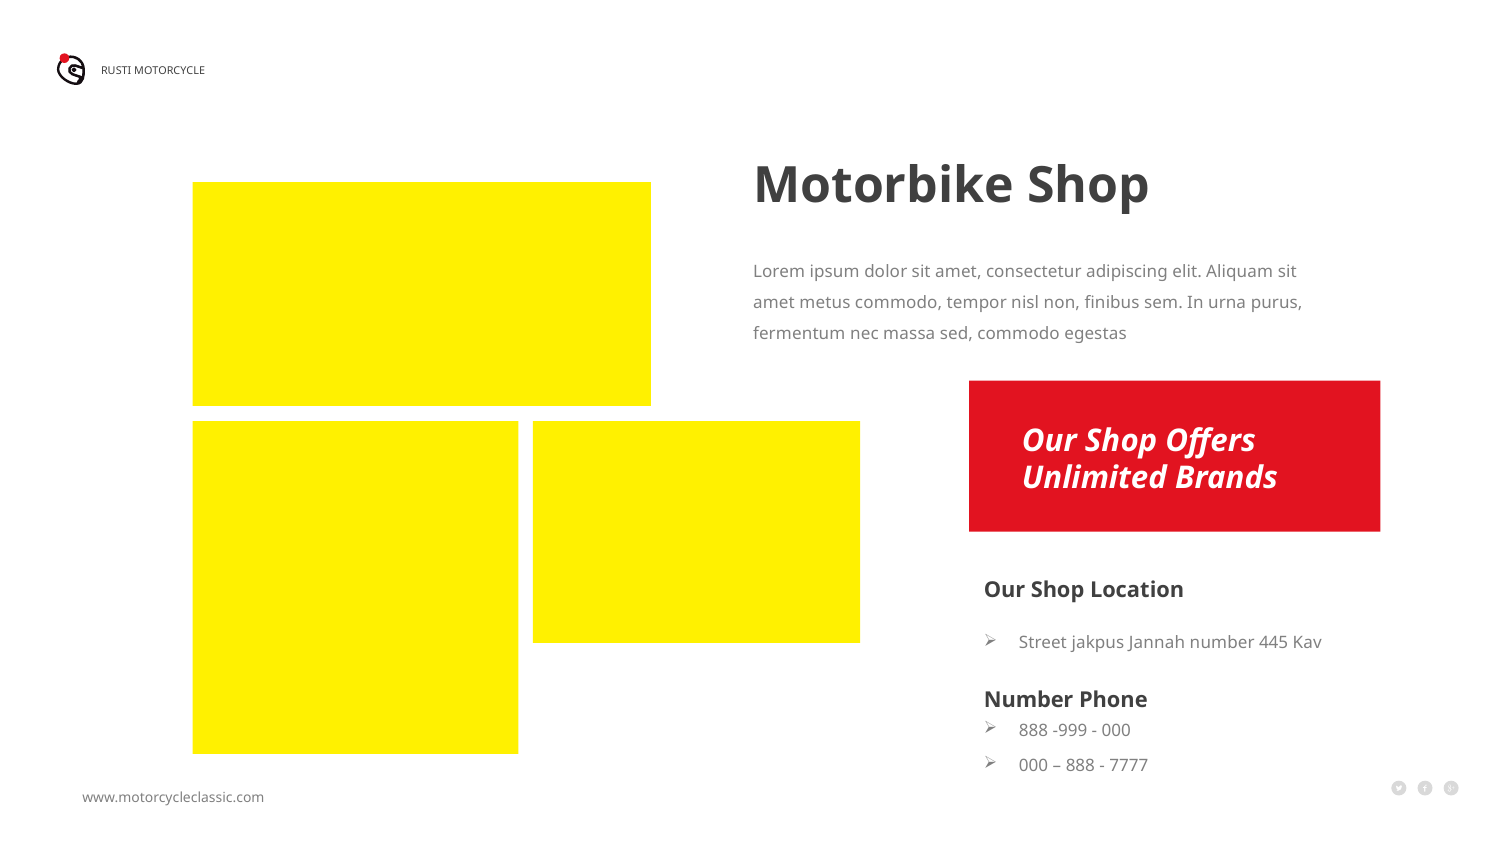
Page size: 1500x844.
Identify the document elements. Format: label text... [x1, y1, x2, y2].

text_box 888 -999 - 000 [969, 712, 1362, 746]
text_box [1391, 780, 1459, 796]
text_box Lorem ipsum dolor sit amet, consectetur adipiscing elit. Aliquam sit amet metus commodo, tempor nisl non, finibus sem. In urna purus, fermentum nec massa sed, commodo egestas [738, 242, 1319, 351]
text_box Street jakpus Jannah number 445 Kav [969, 624, 1362, 660]
text_box Our Shop Location [969, 568, 1203, 610]
text_box [968, 380, 1381, 533]
picture [192, 421, 519, 754]
text_box 000 – 888 - 7777 [969, 746, 1362, 783]
text_box Our Shop Offers Unlimited Brands [1007, 412, 1392, 503]
text_box Motorbike Shop [738, 145, 1229, 220]
picture [532, 421, 861, 644]
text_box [57, 53, 317, 85]
text_box Number Phone [969, 677, 1203, 712]
picture [192, 182, 651, 406]
text_box www.motorcycleclassic.com [67, 781, 345, 813]
